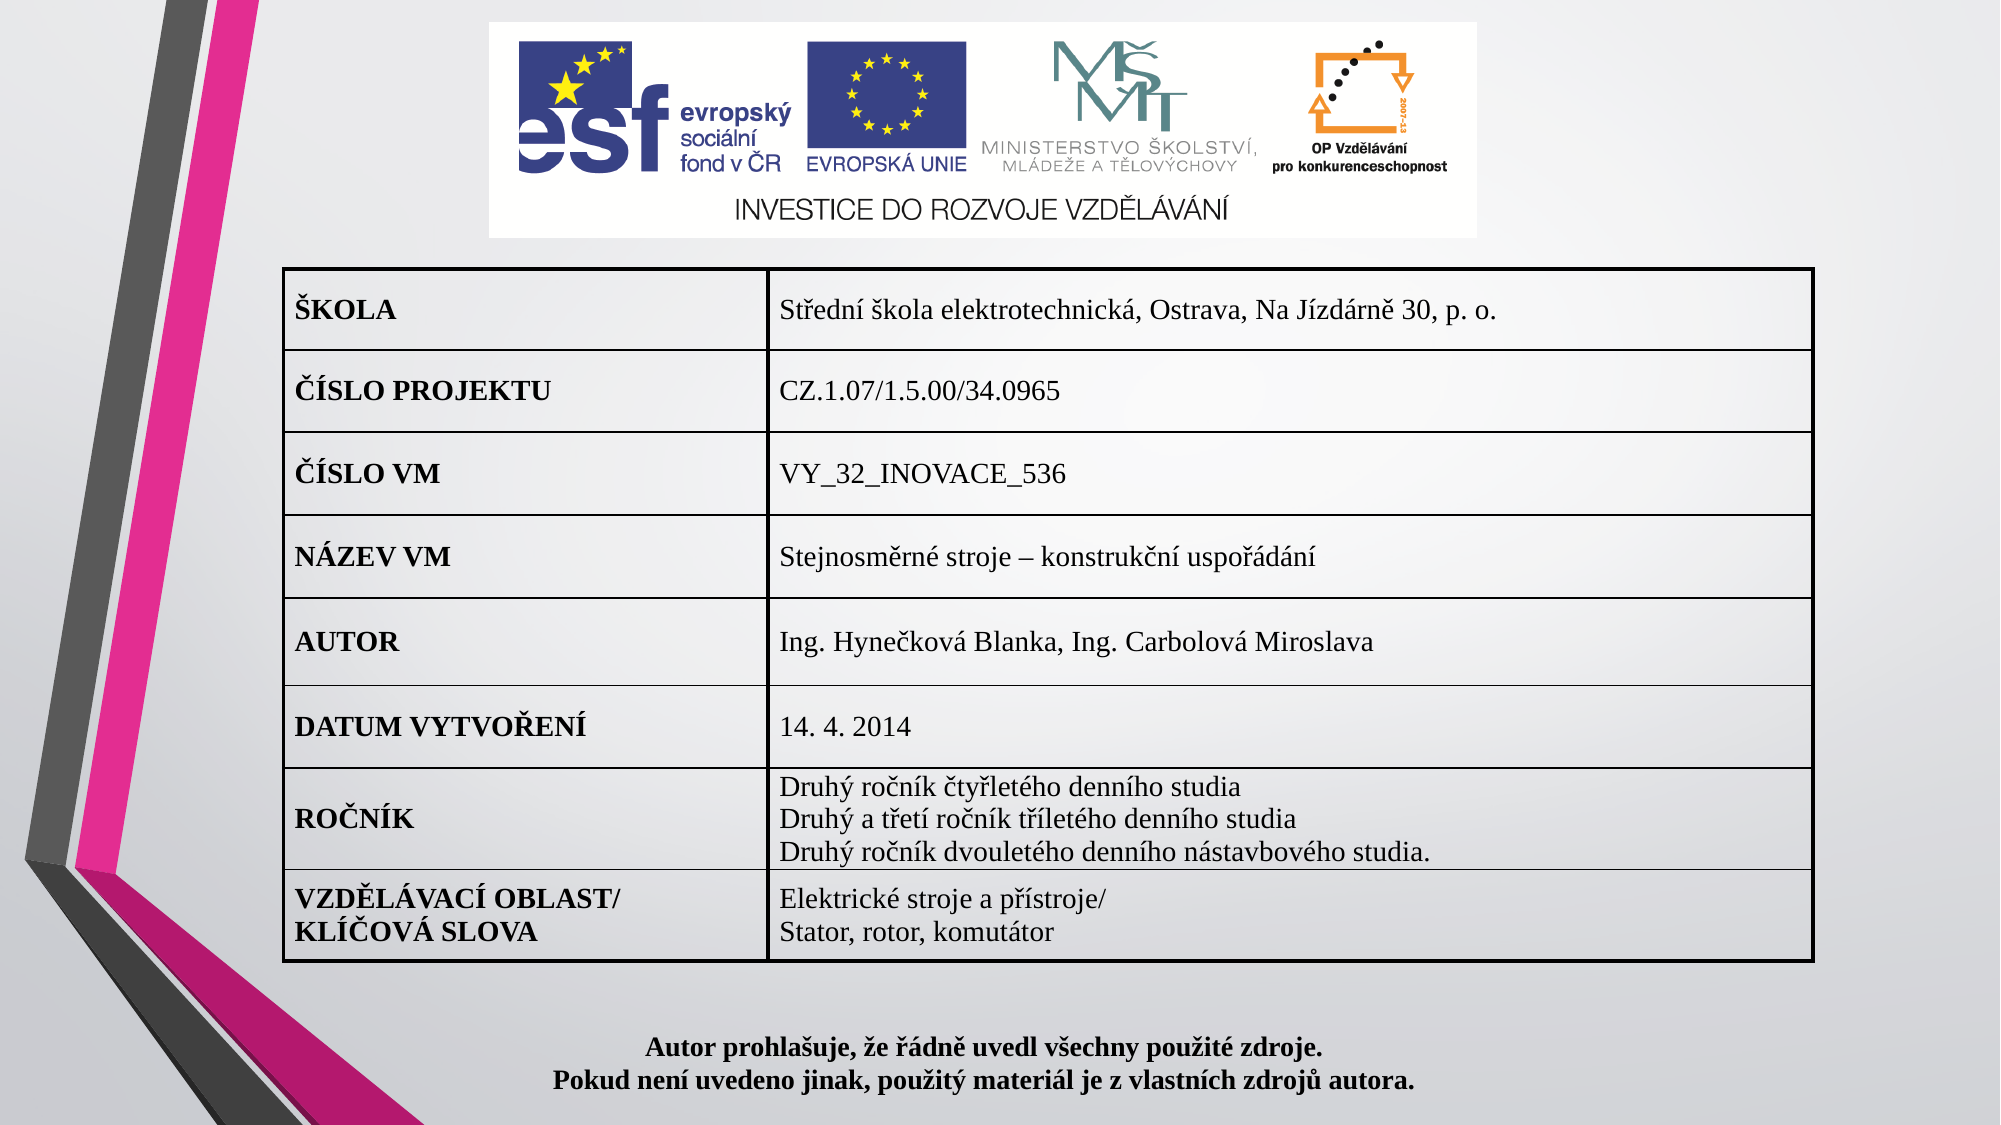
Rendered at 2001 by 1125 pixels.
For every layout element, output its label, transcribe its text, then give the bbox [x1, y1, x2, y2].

table_cell ČÍSLO PROJEKTU [285, 351, 766, 431]
table_cell AUTOR [285, 599, 766, 685]
table_cell ČÍSLO VM [285, 433, 766, 514]
table_cell CZ.1.07/1.5.00/34.0965 [770, 351, 1811, 431]
table_cell Druhý ročník čtyřletého denního studia Druhý a třetí ročník tříletého denního studia Druhý ročník dvouletého denního nástavbového studia. [770, 769, 1811, 869]
table_cell VY_32_INOVACE_536 [770, 433, 1811, 514]
table_header Střední škola elektrotechnická, Ostrava, Na Jízdárně 30, p. o. [770, 271, 1811, 349]
table_cell NÁZEV VM [285, 516, 766, 597]
picture [489, 22, 1477, 239]
table_cell Ing. Hynečková Blanka, Ing. Carbolová Miroslava [770, 599, 1811, 685]
table_cell DATUM VYTVOŘENÍ [285, 686, 766, 767]
table_cell VZDĚLÁVACÍ OBLAST/ KLÍČOVÁ SLOVA [285, 870, 766, 959]
text_box Autor prohlašuje, že řádně uvedl všechny použité zdroje. Pokud není uvedeno jinak, použitý materiál je z vlastních zdrojů autora. [492, 1020, 1477, 1103]
table_header ŠKOLA [285, 271, 766, 349]
table_cell Elektrické stroje a přístroje/ Stator, rotor, komutátor [770, 870, 1811, 959]
table_cell ROČNÍK [285, 769, 766, 869]
table_cell 14. 4. 2014 [770, 686, 1811, 767]
table_cell Stejnosměrné stroje – konstrukční uspořádání [770, 516, 1811, 597]
